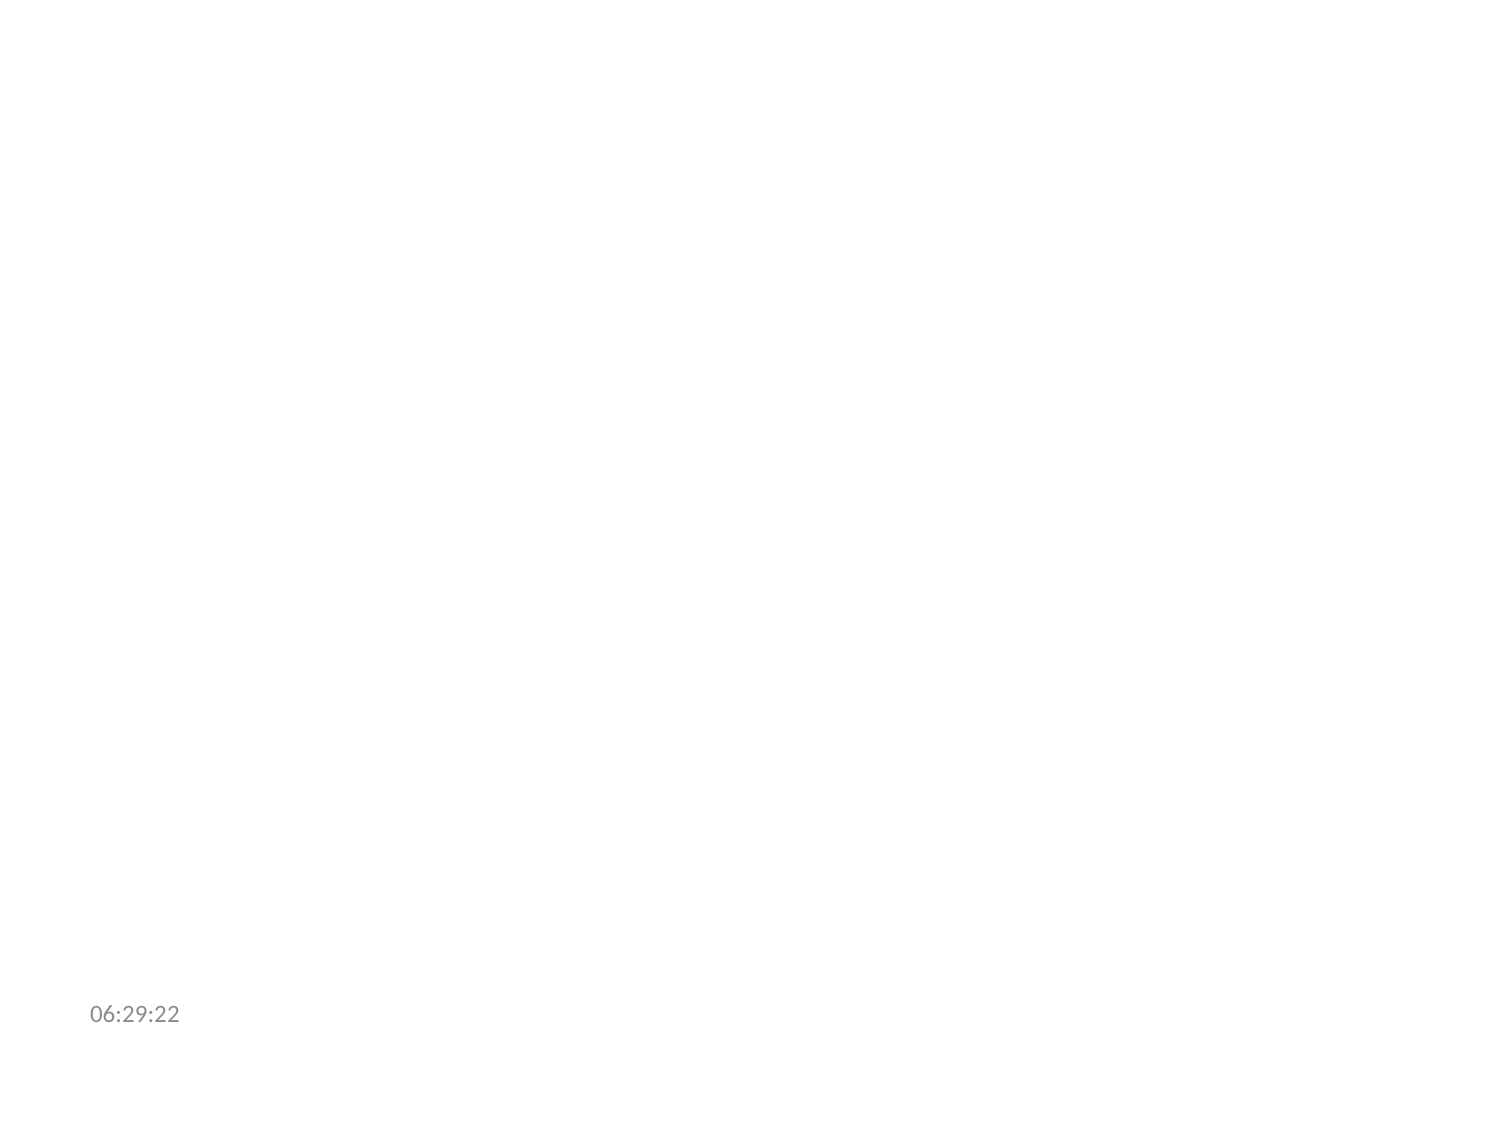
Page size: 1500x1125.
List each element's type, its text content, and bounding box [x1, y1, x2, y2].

text_box 15:35:09 [75, 982, 425, 1043]
